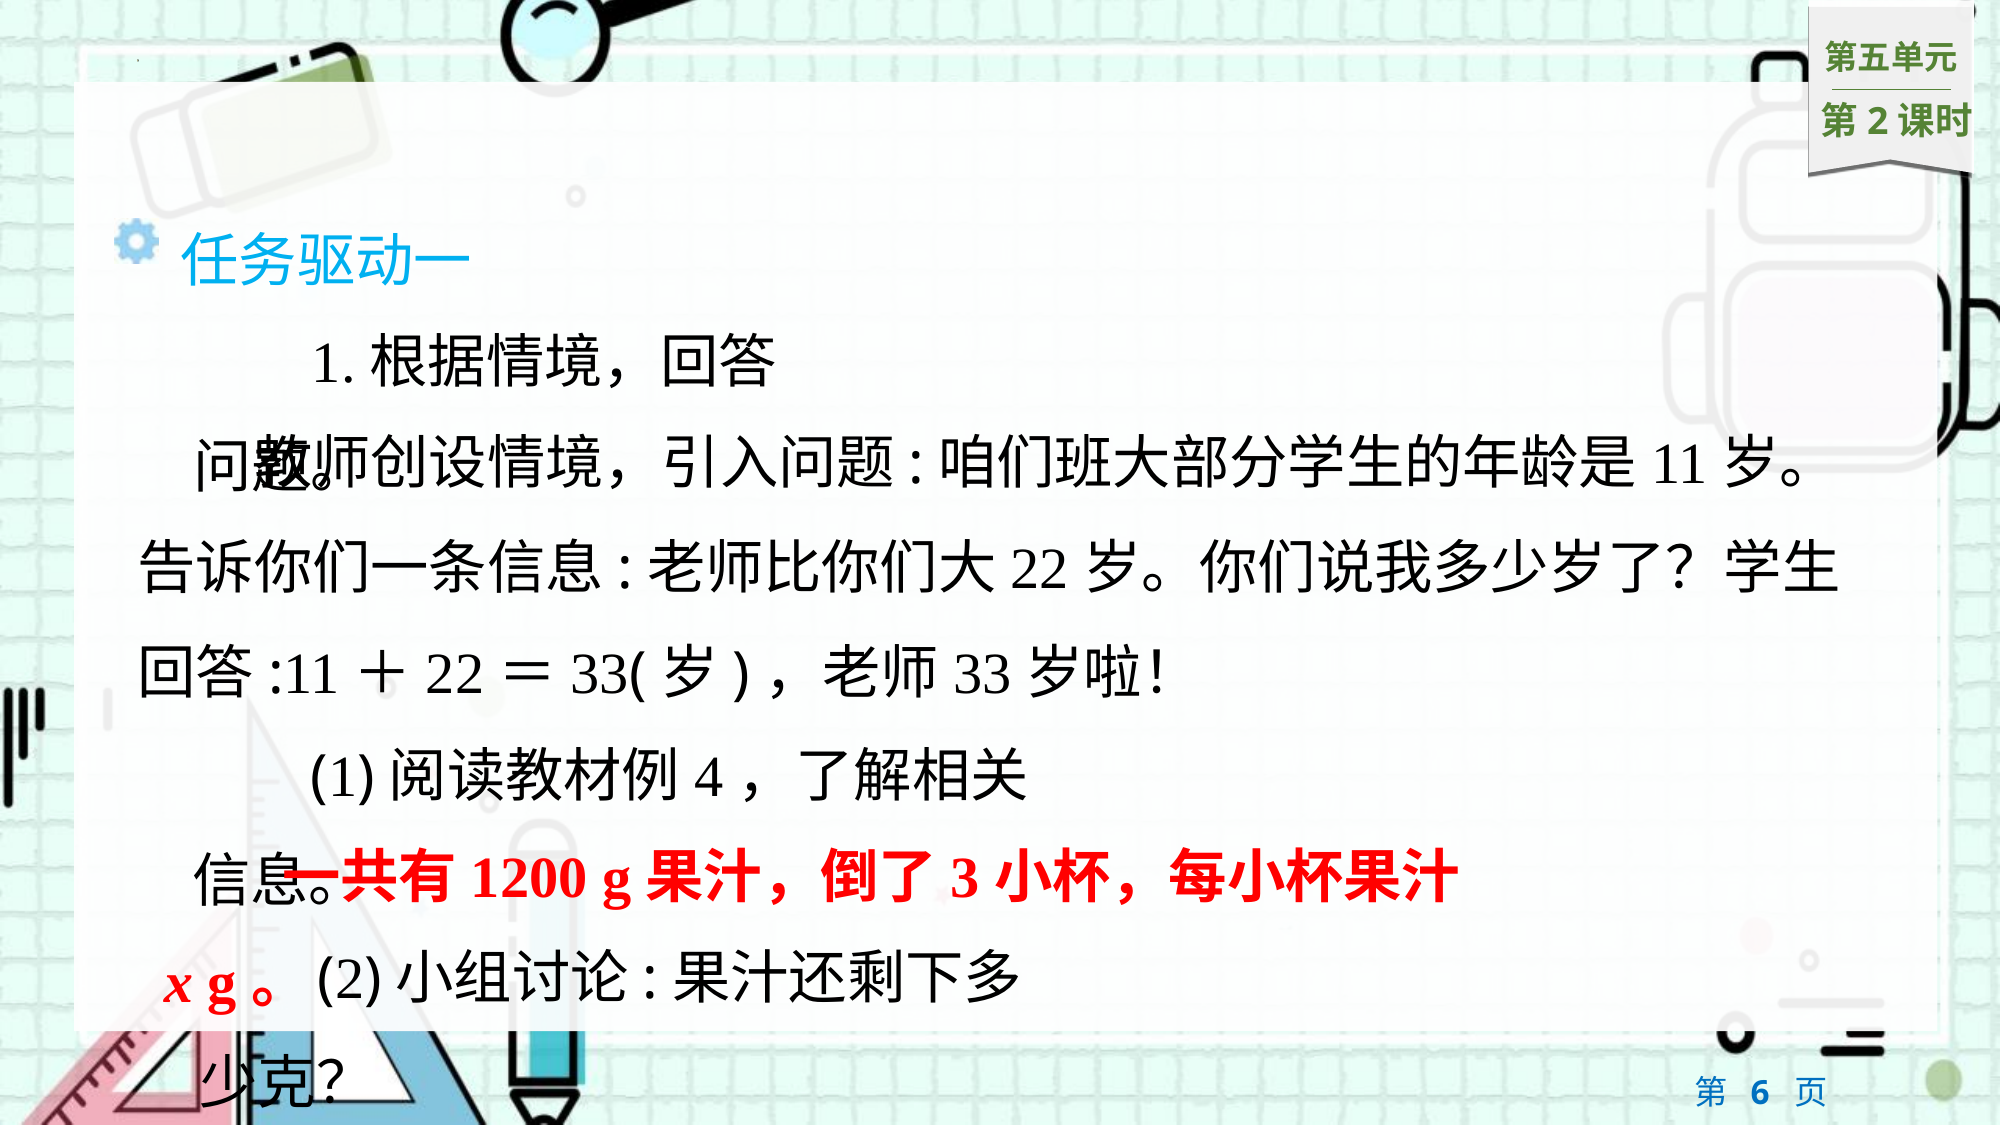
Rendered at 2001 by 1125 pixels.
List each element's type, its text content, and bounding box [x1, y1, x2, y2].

text_box 1.根据情境，回答问题。 [193, 289, 835, 390]
picture [0, 0, 2000, 1125]
text_box (1)阅读教材例4，了解相关信息。 [192, 703, 1086, 804]
picture [114, 218, 159, 264]
text_box 教师创设情境，引入问题:咱们班大部分学生的年龄是11岁。告诉你们一条信息:老师比你们大22岁。你们说我多少岁了？学生回答:11＋22＝33(岁)，老师33岁啦！ [137, 390, 1843, 705]
picture [1938, 168, 1971, 176]
text_box (2)小组讨论:果汁还剩下多少克？ [199, 905, 1079, 1010]
text_box 任务驱动一 [109, 188, 473, 294]
text_box 一共有1200 g果汁，倒了3小杯，每小杯果汁x g。 [164, 804, 1502, 909]
